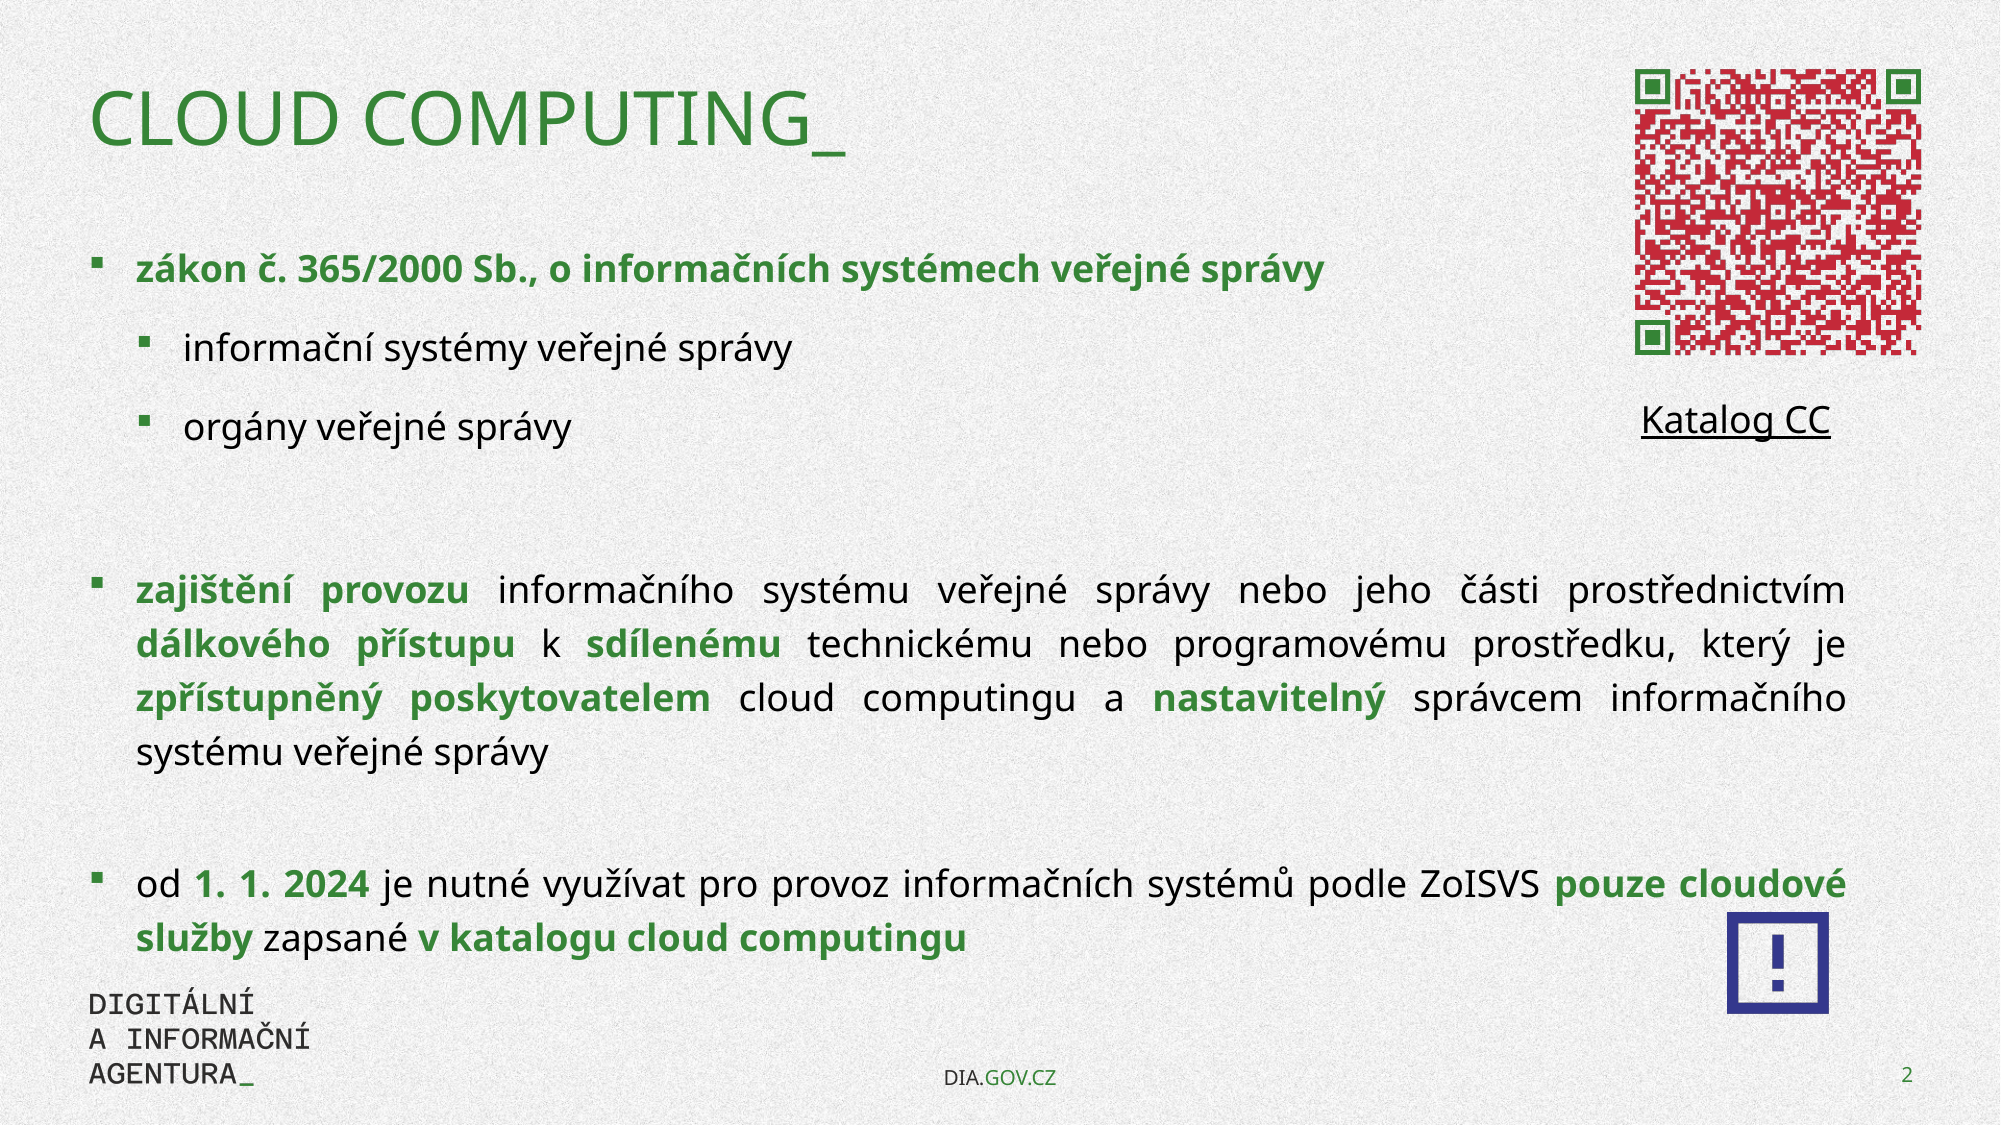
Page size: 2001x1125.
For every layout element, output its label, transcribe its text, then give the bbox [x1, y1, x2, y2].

picture [0, 0, 2001, 1125]
title Cloud computing_ [88, 70, 1625, 236]
list zákon č. 365/2000 Sb., o informačních systémech veřejné správy informační systémy veřejné správy orgány veřejné správy zajištění provozu informačního systému veřejné správy nebo jeho části prostřednictvím dálkového přístupu k sdílenému technickému nebo programovému prostředku, který je zpřístupněný poskytovatelem cloud computingu a nastavitelný správcem informačního systému veřejné správy od 1. 1. 2024 je nutné využívat pro provoz informačních systémů podle ZoISVS pouze cloudové služby zapsané v katalogu cloud computingu [88, 236, 1848, 1014]
footer DIA.GOV.CZ [558, 1037, 1442, 1098]
text_box Katalog CC [1625, 388, 1960, 454]
slide_number 2 [1612, 1037, 1928, 1098]
